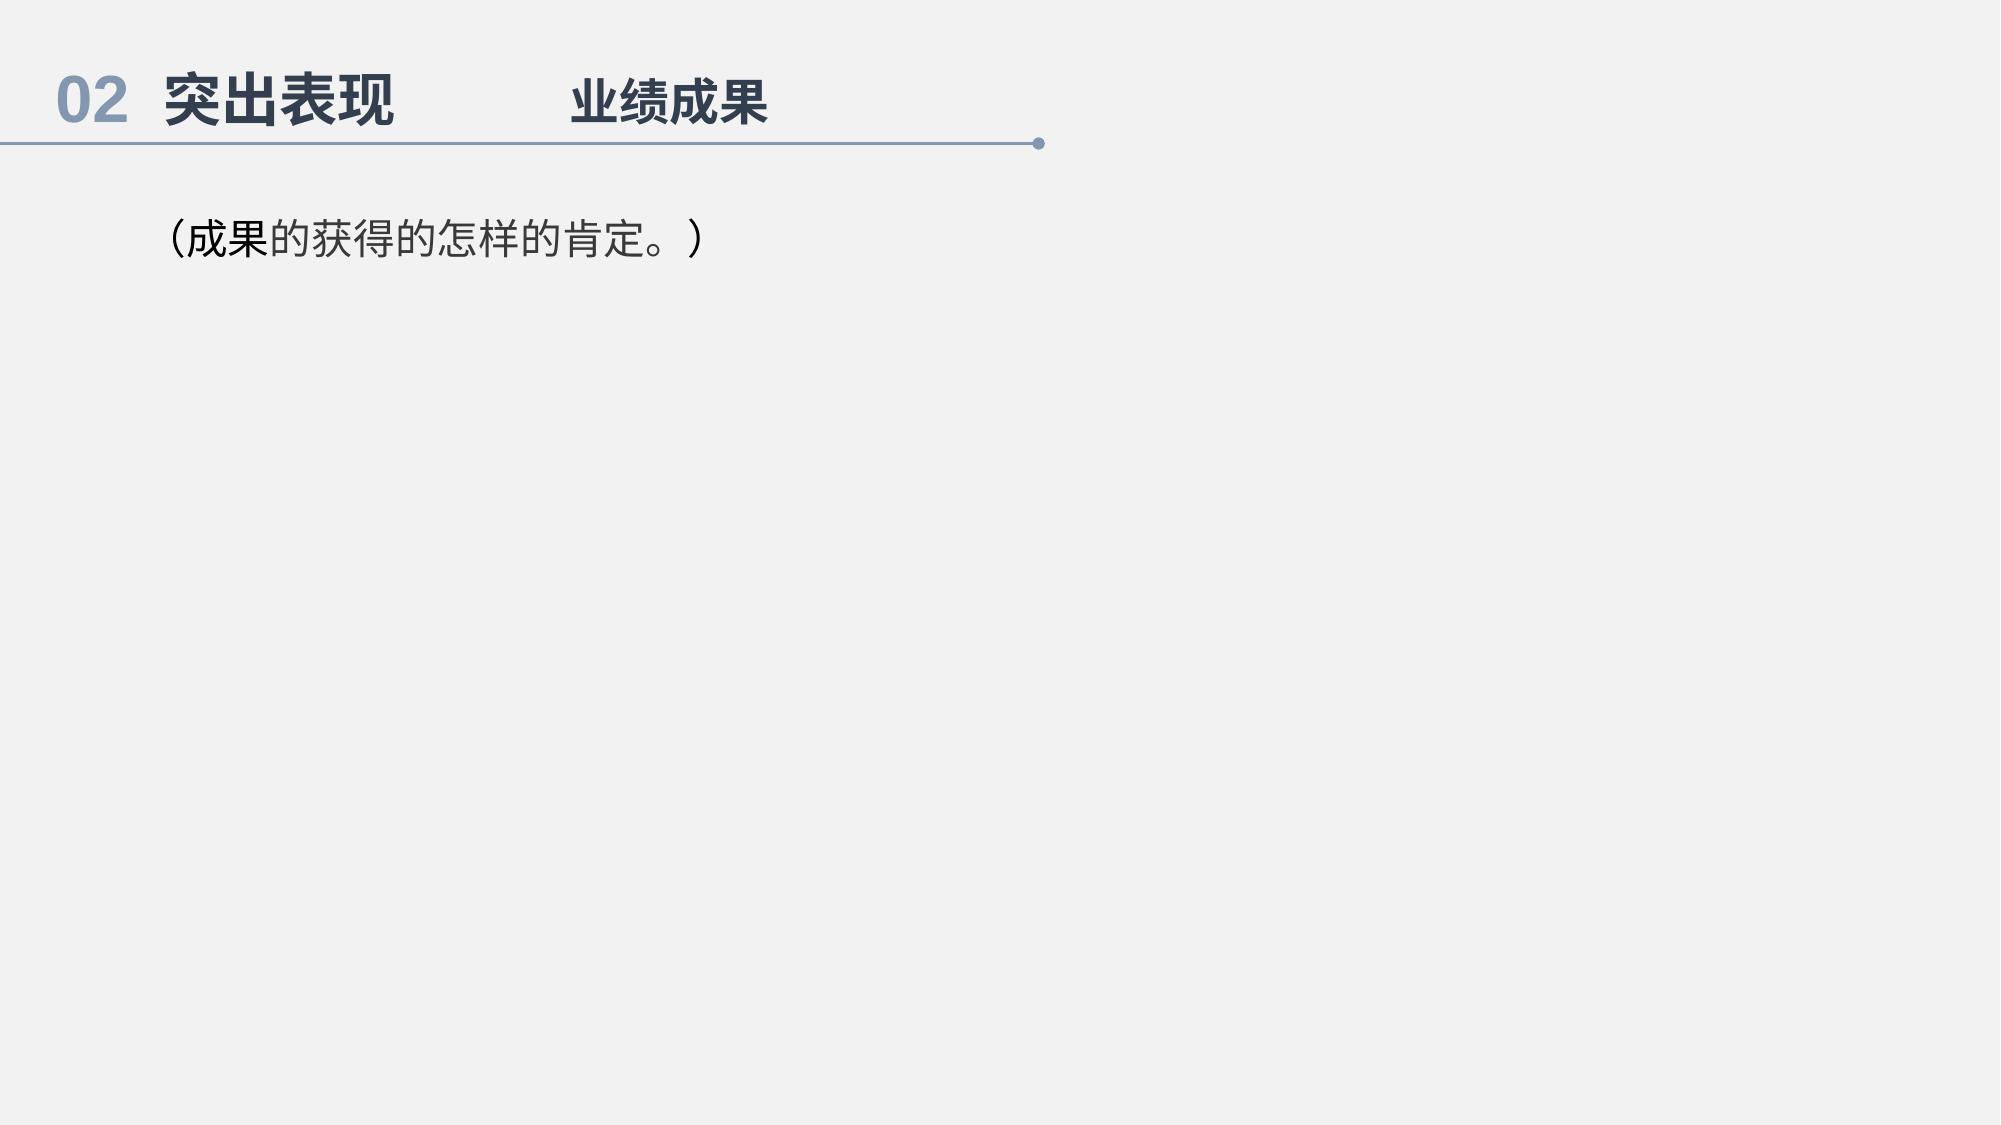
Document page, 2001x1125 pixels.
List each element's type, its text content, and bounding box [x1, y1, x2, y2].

text_box （成果的获得的怎样的肯定。） [129, 190, 1871, 271]
text_box 突出表现 [148, 55, 787, 141]
text_box 02 [55, 55, 130, 137]
text_box 业绩成果 [555, 62, 785, 138]
